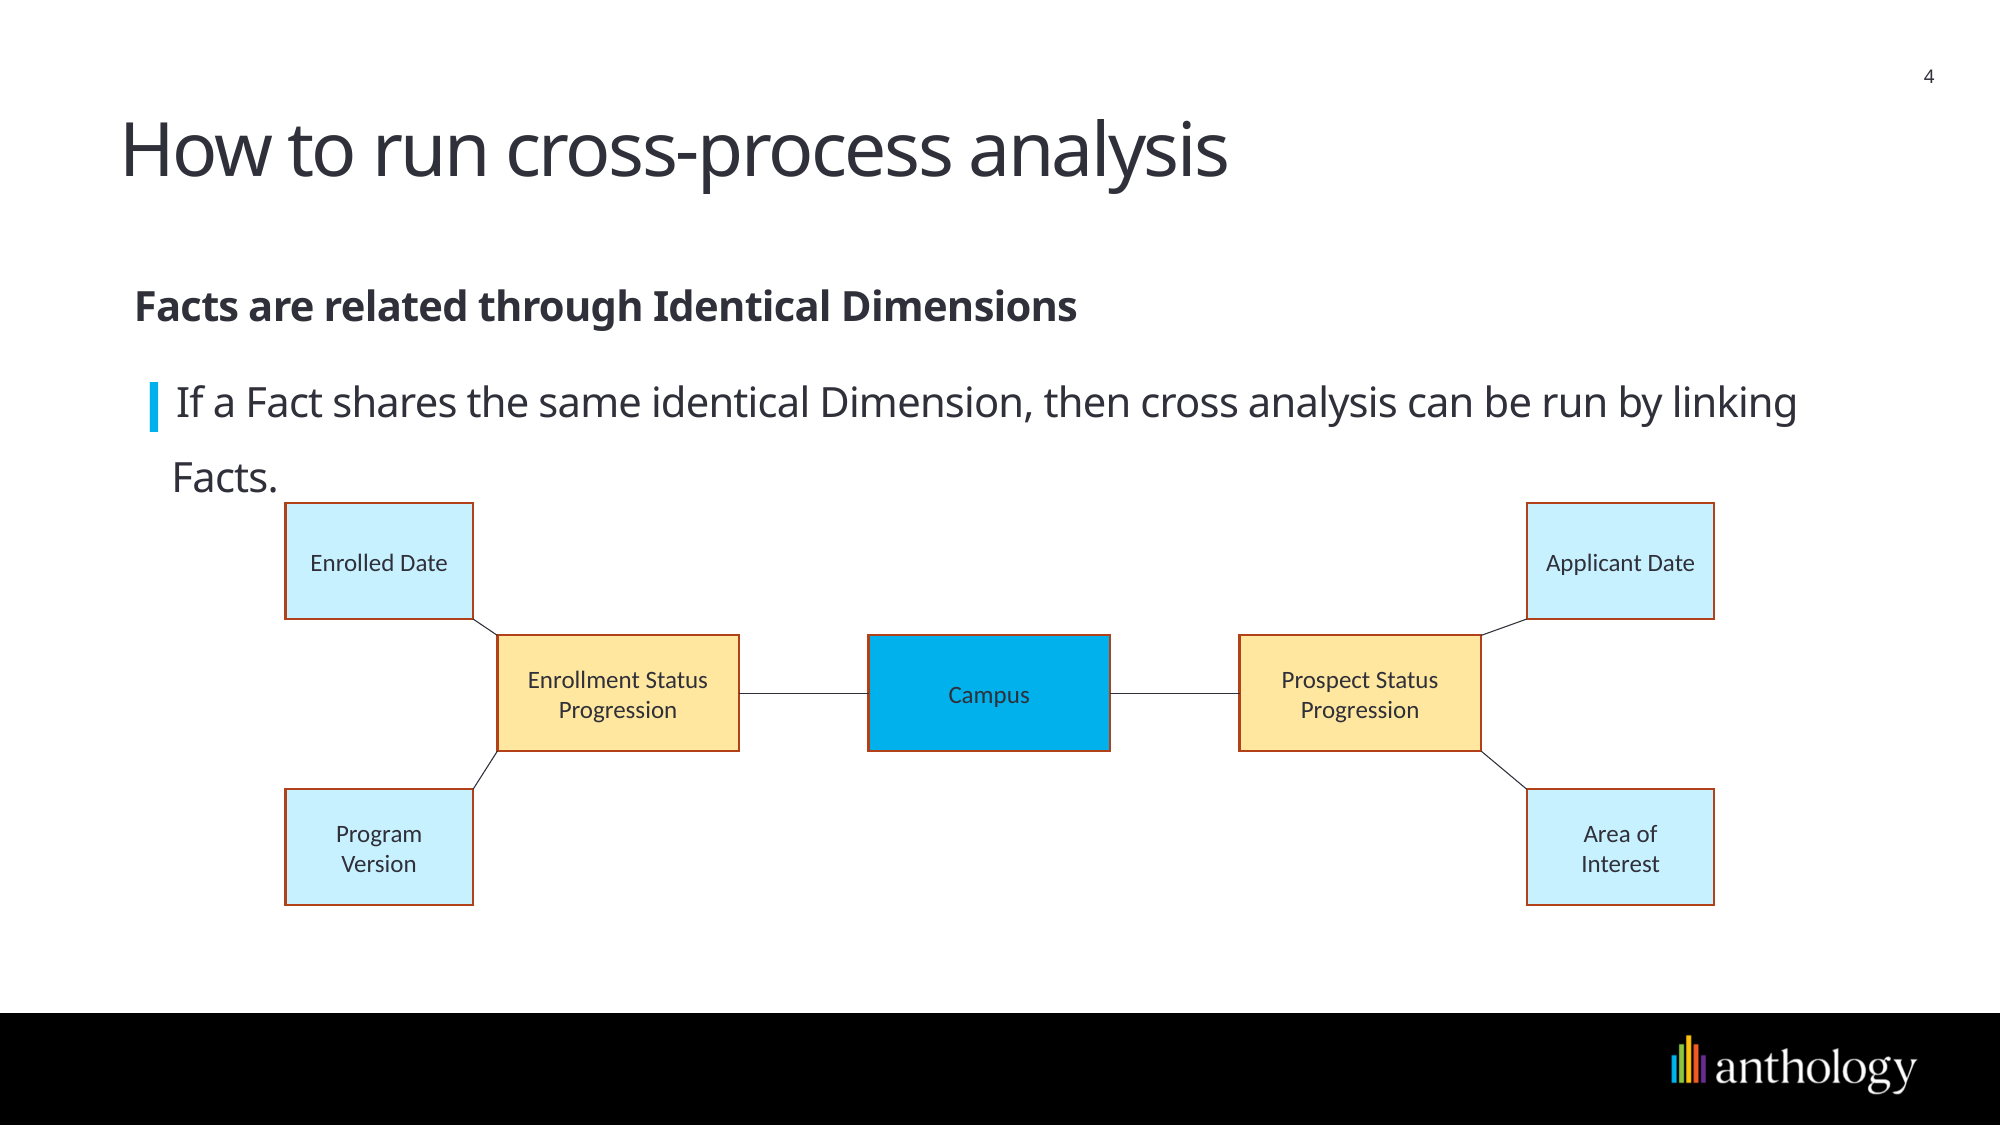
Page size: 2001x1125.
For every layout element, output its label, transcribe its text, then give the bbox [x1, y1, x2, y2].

picture [1631, 904, 1952, 1125]
slide_number 4 [1499, 47, 1950, 108]
title How to run cross-process analysis [119, 111, 1914, 226]
text_box Facts are related through Identical Dimensions If a Fact shares the same identical Dimension, then cross analysis can be run by linking Facts. [119, 247, 1881, 421]
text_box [285, 503, 1715, 905]
